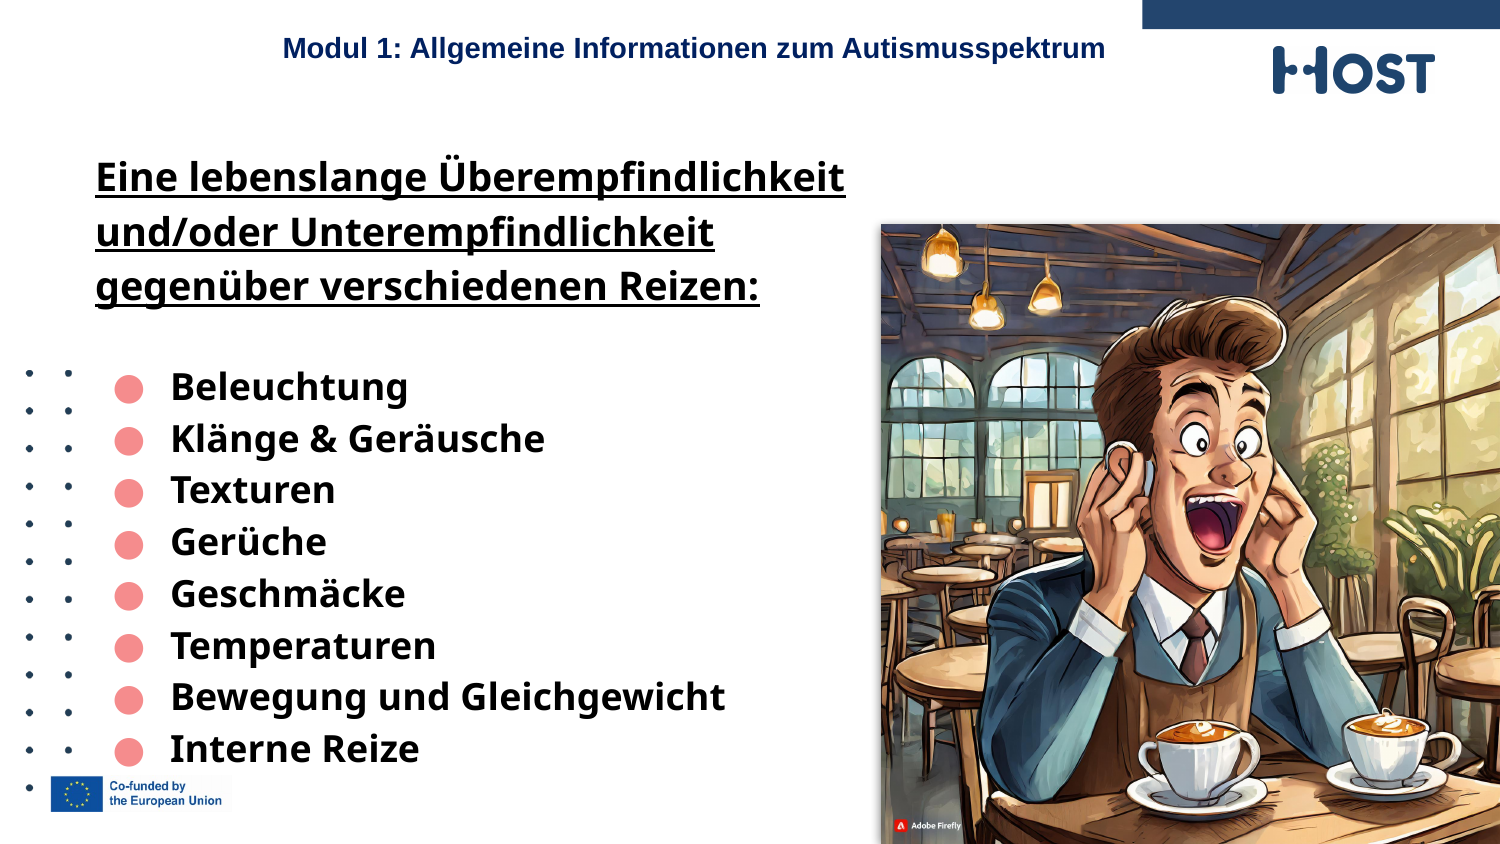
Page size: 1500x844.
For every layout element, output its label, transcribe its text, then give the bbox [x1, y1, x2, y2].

text_box Modul 1: Allgemeine Informationen zum Autismusspektrum [267, 10, 1135, 68]
picture [1273, 46, 1435, 94]
picture [0, 370, 233, 812]
list Eine lebenslange Überempfindlichkeit und/oder Unterempfindlichkeit gegenüber verschiedenen Reizen: Beleuchtung Klänge & Geräusche Texturen Gerüche Geschmäcke Temperaturen Bewegung und Gleichgewicht Interne Reize [79, 130, 925, 776]
picture [881, 224, 1500, 844]
